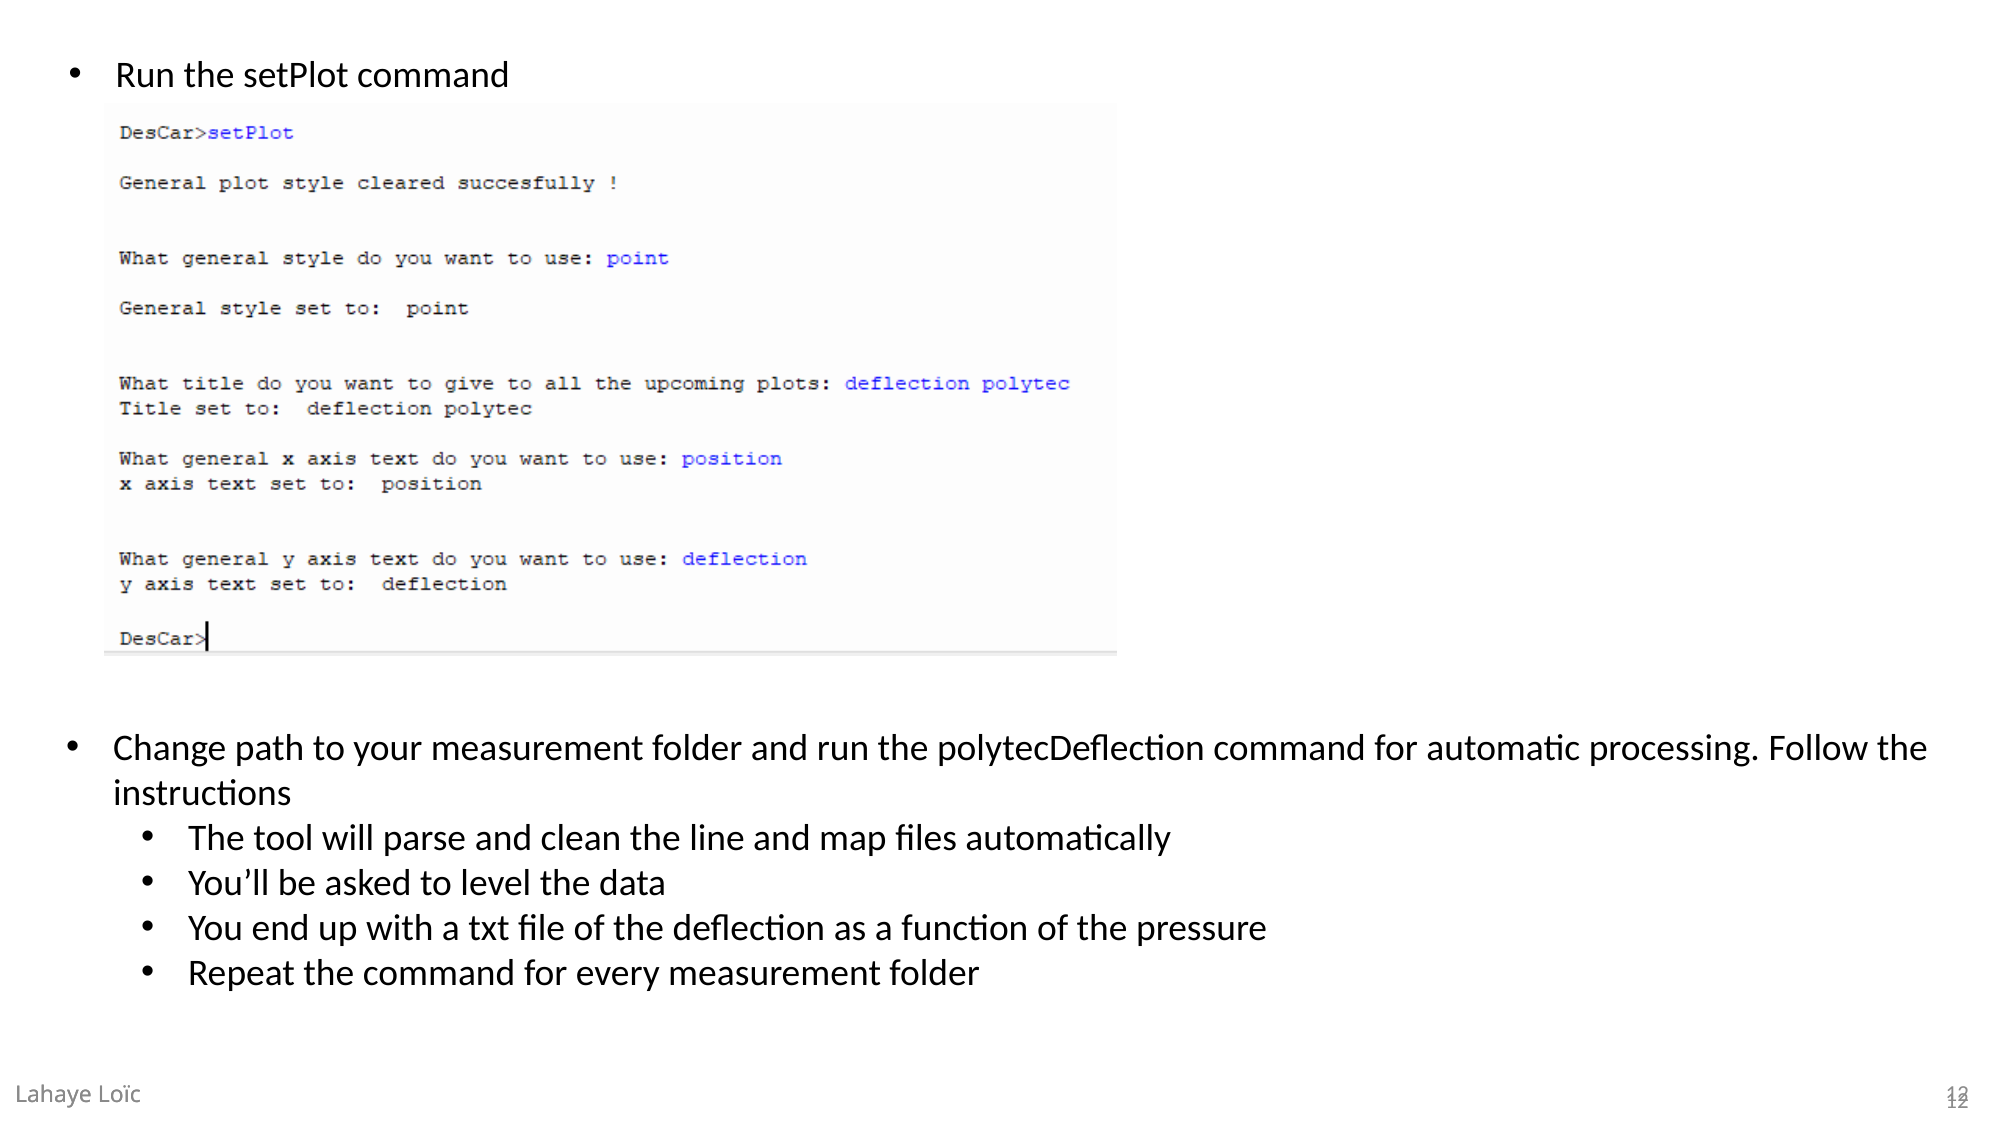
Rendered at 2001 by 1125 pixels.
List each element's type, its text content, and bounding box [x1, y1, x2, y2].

picture [104, 103, 1117, 656]
text_box 12 [1534, 1069, 1984, 1125]
slide_number 12 [1534, 1061, 1985, 1122]
text_box Change path to your measurement folder and run the polytecDeflection command for automatic processing. Follow the instructions The tool will parse and clean the line and map files automatically You’ll be asked to level the data You end up with a txt file of the deflection as a function of the pressure Repeat the command for every measurement folder [51, 715, 1964, 1001]
text_box Run the setPlot command [54, 42, 526, 103]
text_box Lahaye Loïc [0, 1071, 156, 1115]
